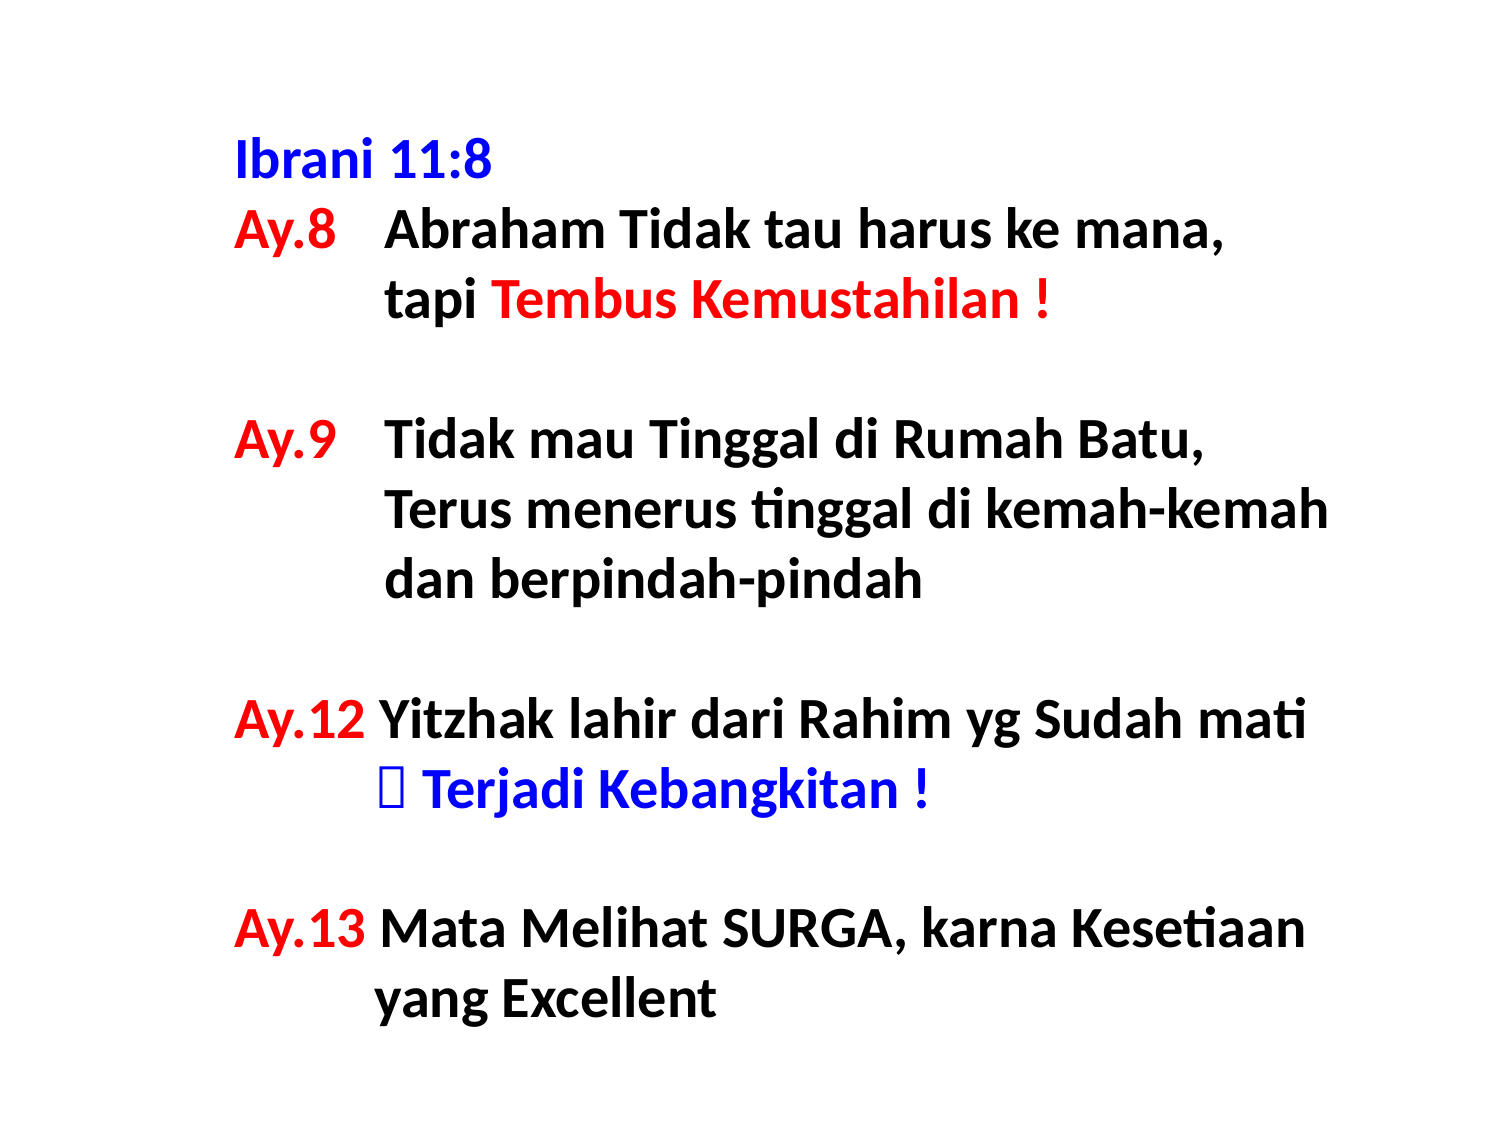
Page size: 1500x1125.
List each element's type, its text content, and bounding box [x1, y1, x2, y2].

text_box Ibrani 11:8 Ay.8 Abraham Tidak tau harus ke mana, tapi Tembus Kemustahilan ! Ay.9 Tidak mau Tinggal di Rumah Batu, Terus menerus tinggal di kemah-kemah dan berpindah-pindah Ay.12 Yitzhak lahir dari Rahim yg Sudah mati  Terjadi Kebangkitan ! Ay.13 Mata Melihat SURGA, karna Kesetiaan yang Excellent [219, 112, 1346, 1037]
